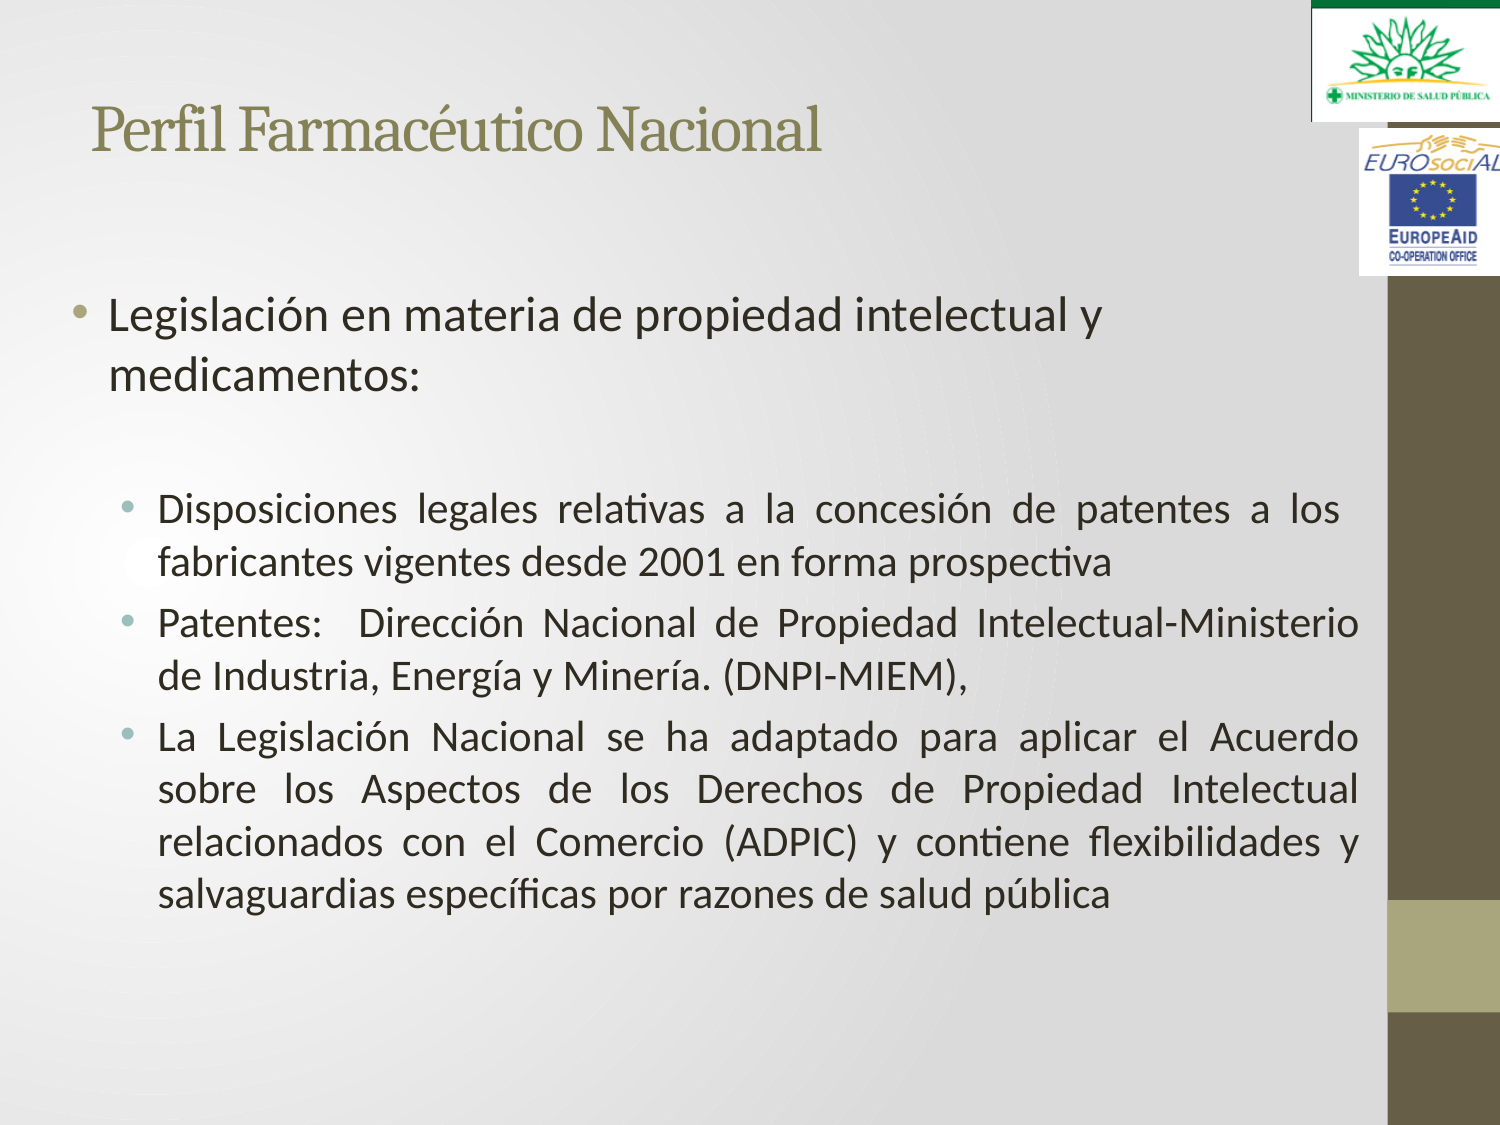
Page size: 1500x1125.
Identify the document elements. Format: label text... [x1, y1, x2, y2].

title Perfil Farmacéutico Nacional [75, 31, 1263, 219]
picture [1310, 0, 1500, 122]
picture [1359, 128, 1500, 277]
list Legislación en materia de propiedad intelectual y medicamentos: Disposiciones legales relativas a la concesión de patentes a los fabricantes vigentes desde 2001 en forma prospectiva Patentes: Dirección Nacional de Propiedad Intelectual-Ministerio de Industria, Energía y Minería. (DNPI-MIEM), La Legislación Nacional se ha adaptado para aplicar el Acuerdo sobre los Aspectos de los Derechos de Propiedad Intelectual relacionados con el Comercio (ADPIC) y contiene flexibilidades y salvaguardias específicas por razones de salud pública [37, 273, 1375, 1012]
